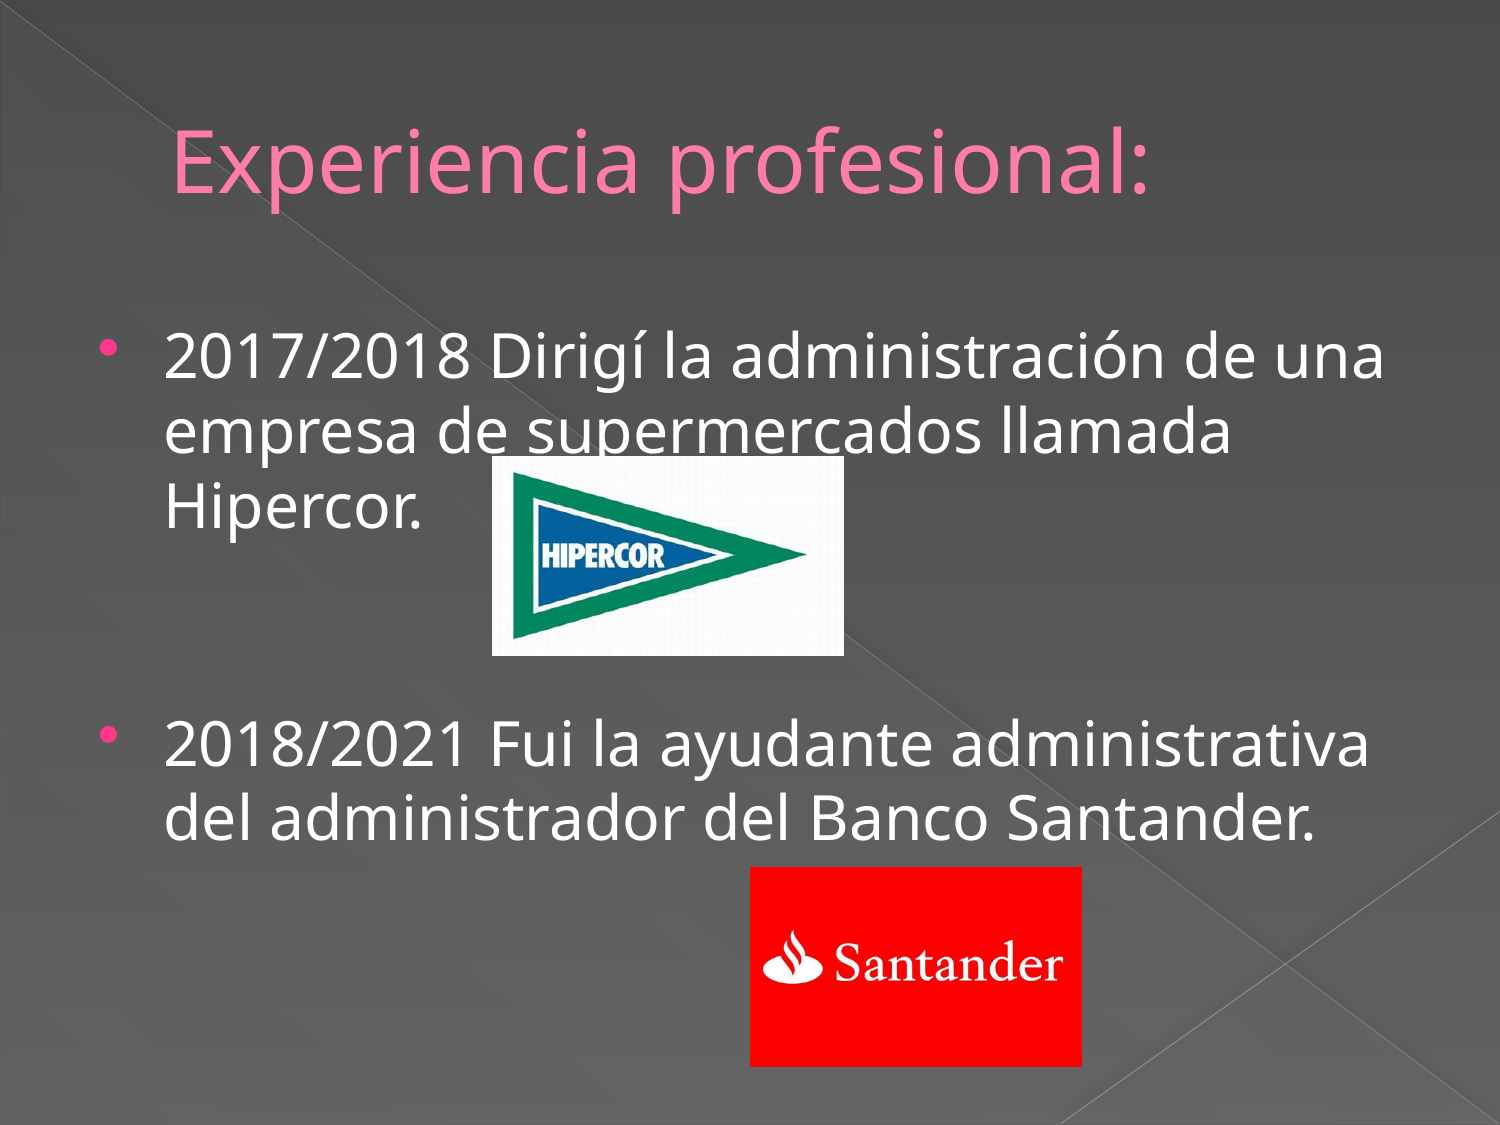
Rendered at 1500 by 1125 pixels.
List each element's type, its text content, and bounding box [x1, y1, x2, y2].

picture [491, 456, 844, 656]
picture [749, 866, 1083, 1067]
title Experiencia profesional: [75, 43, 1425, 274]
list 2017/2018 Dirigí la administración de una empresa de supermercados llamada Hipercor. 2018/2021 Fui la ayudante administrativa del administrador del Banco Santander. [75, 308, 1425, 1059]
